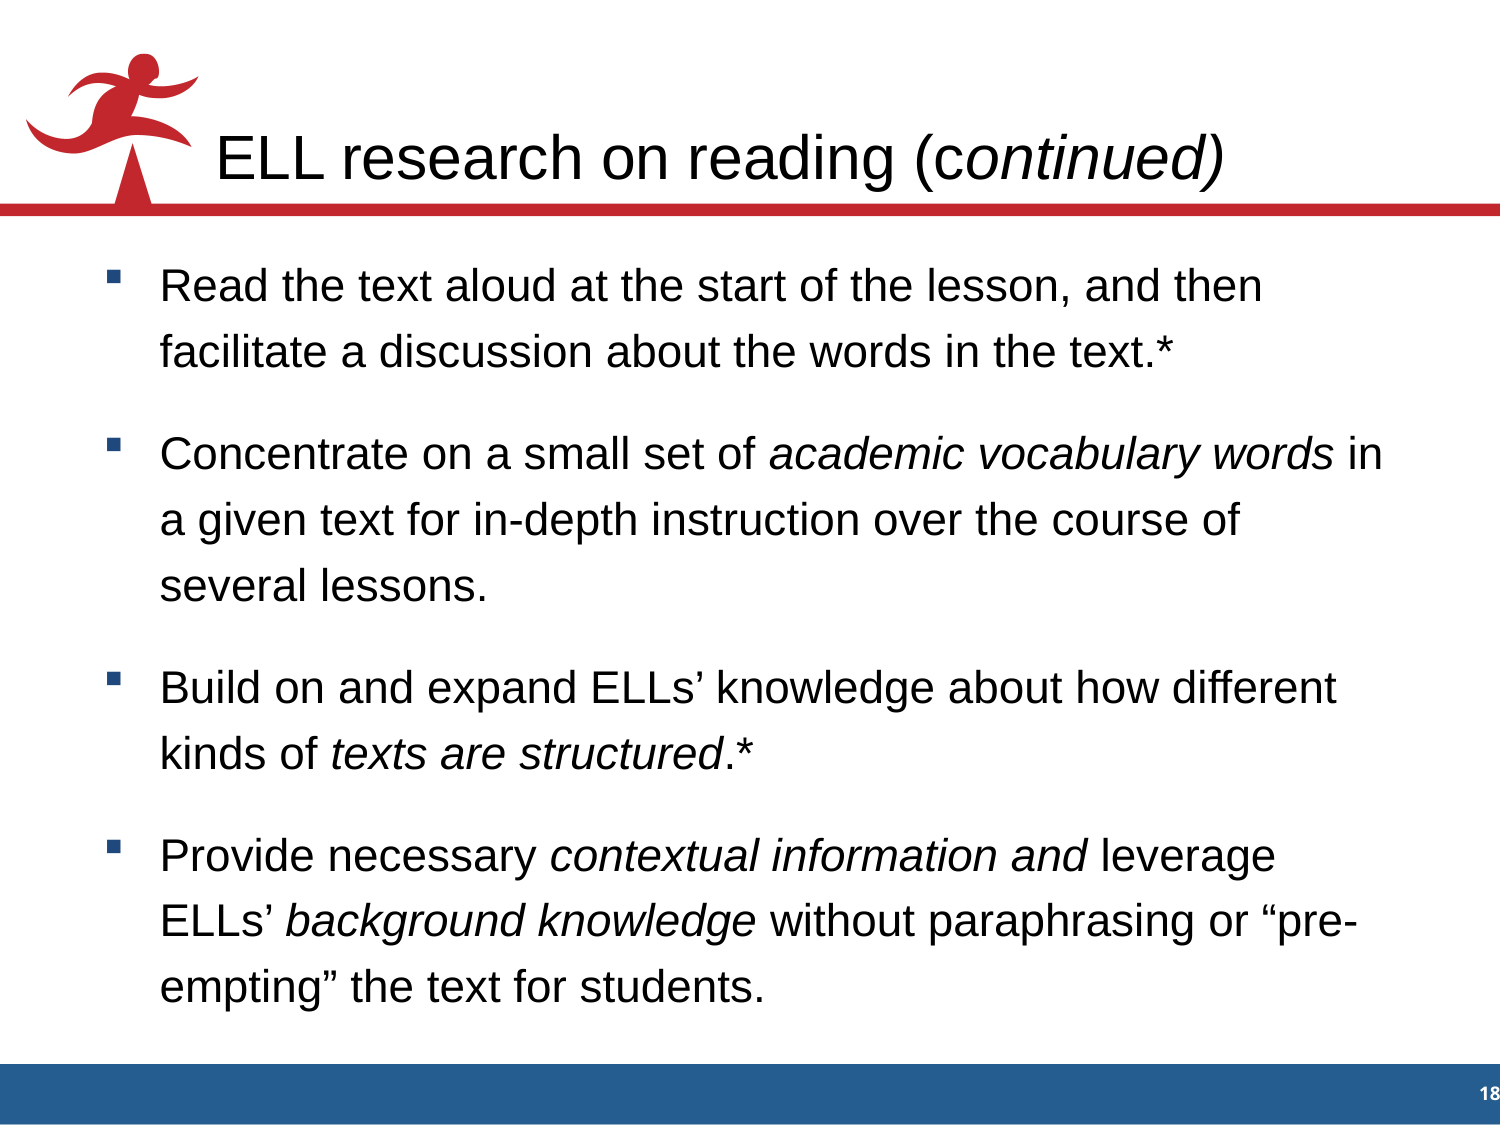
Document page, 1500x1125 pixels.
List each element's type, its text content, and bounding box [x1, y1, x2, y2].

picture [0, 0, 1500, 1125]
list Read the text aloud at the start of the lesson, and then facilitate a discussion about the words in the text.* Concentrate on a small set of academic vocabulary words in a given text for in-depth instruction over the course of several lessons. Build on and expand ELLs’ knowledge about how different kinds of texts are structured.* Provide necessary contextual information and leverage ELLs’ background knowledge without paraphrasing or “pre-empting” the text for students. [77, 237, 1406, 1088]
title ELL research on reading (continued) [200, 75, 1500, 200]
